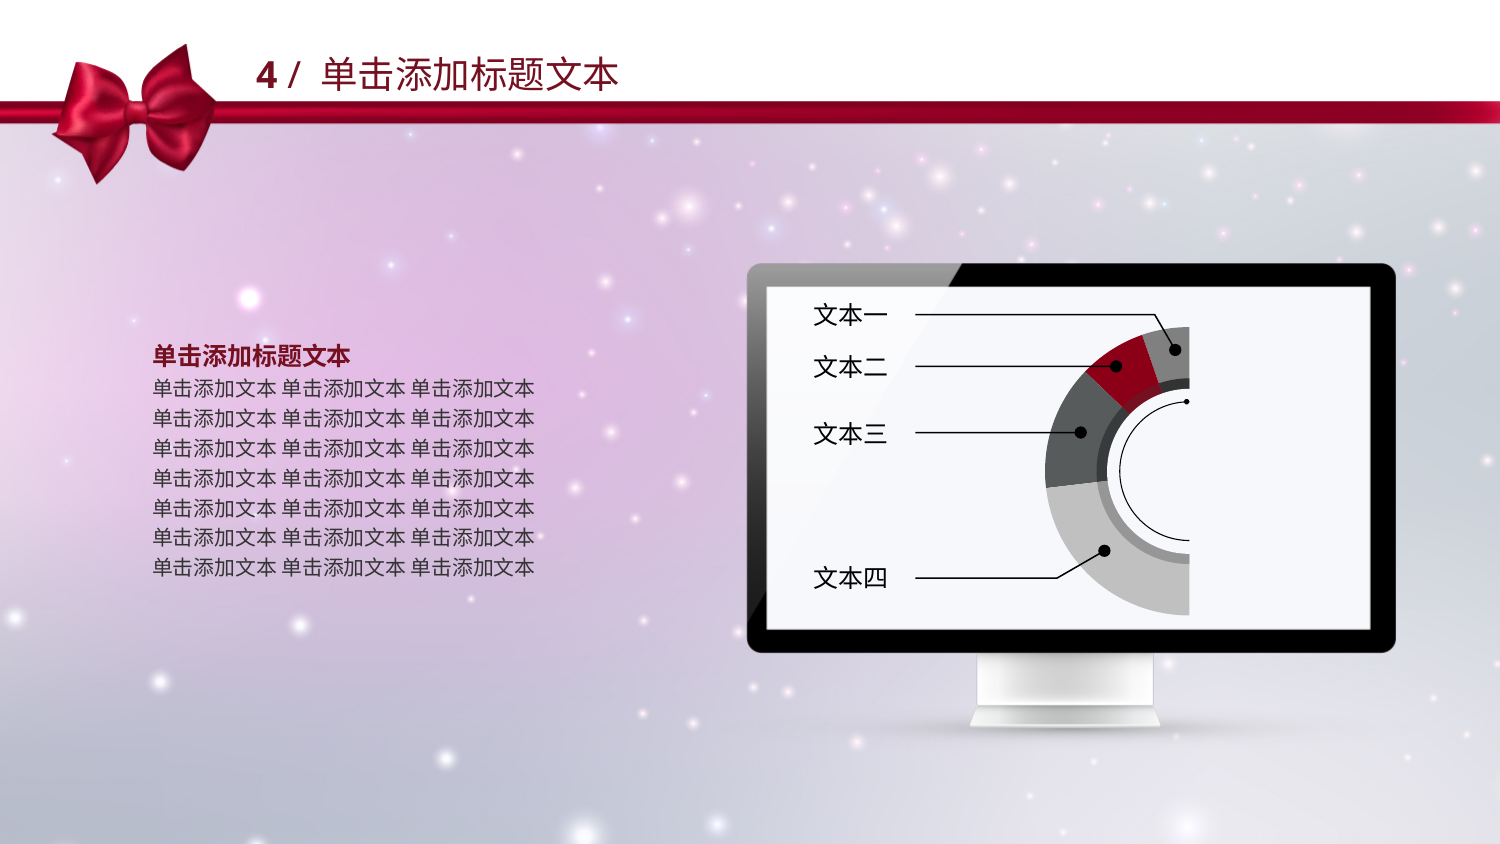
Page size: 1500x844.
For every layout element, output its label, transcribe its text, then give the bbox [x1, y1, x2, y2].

text_box 单击添加标题文本 单击添加文本 单击添加文本 单击添加文本 单击添加文本 单击添加文本 单击添加文本 单击添加文本 单击添加文本 单击添加文本 单击添加文本 单击添加文本 单击添加文本 单击添加文本 单击添加文本 单击添加文本 单击添加文本 单击添加文本 单击添加文本 单击添加文本 单击添加文本 单击添加文本 [137, 327, 551, 588]
picture [0, 0, 1500, 844]
text_box 4 / 单击添加标题文本 [241, 43, 635, 104]
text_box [1044, 327, 1334, 616]
